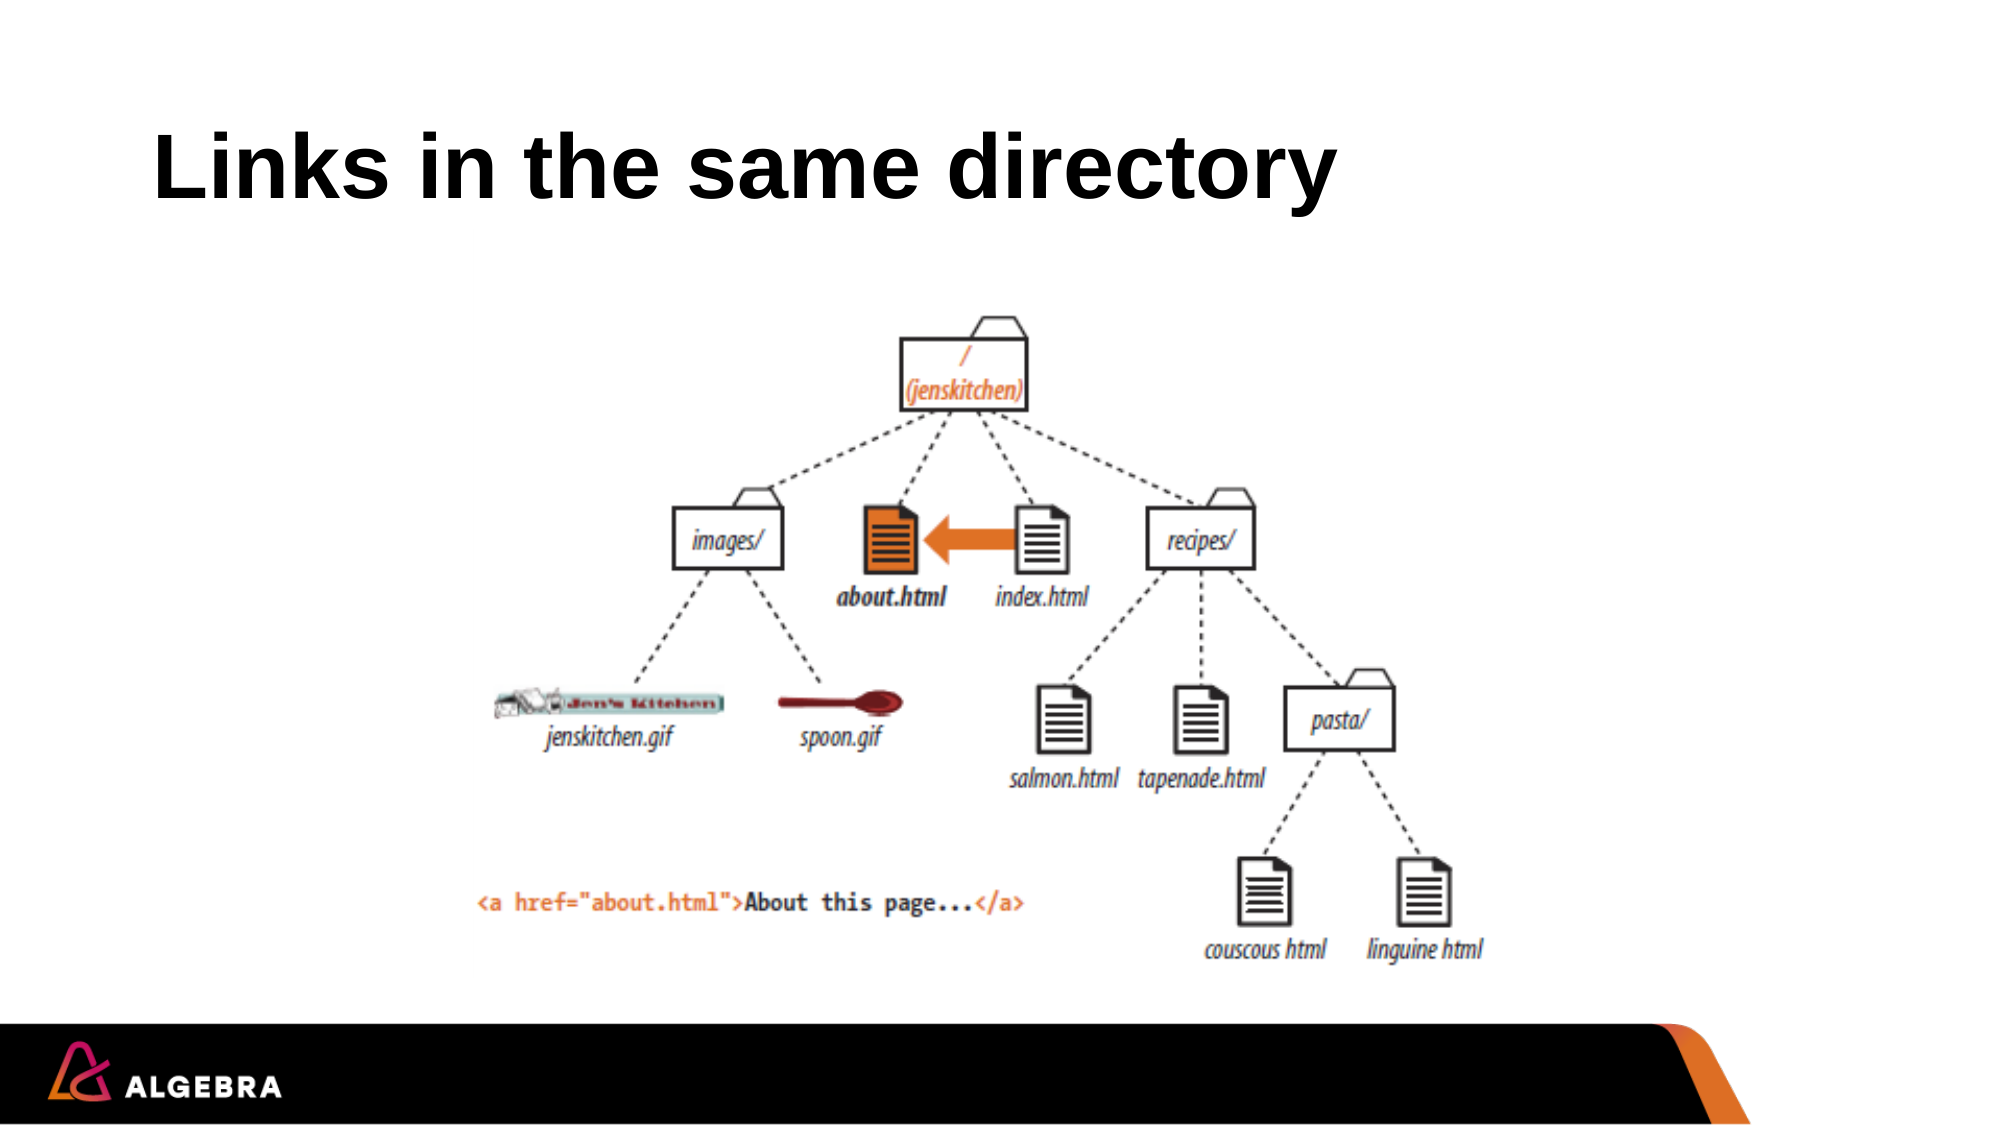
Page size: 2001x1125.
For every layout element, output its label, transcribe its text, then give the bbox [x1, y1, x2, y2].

title Links in the same directory [137, 59, 1863, 278]
picture [472, 229, 1528, 978]
picture [0, 1023, 1958, 1125]
